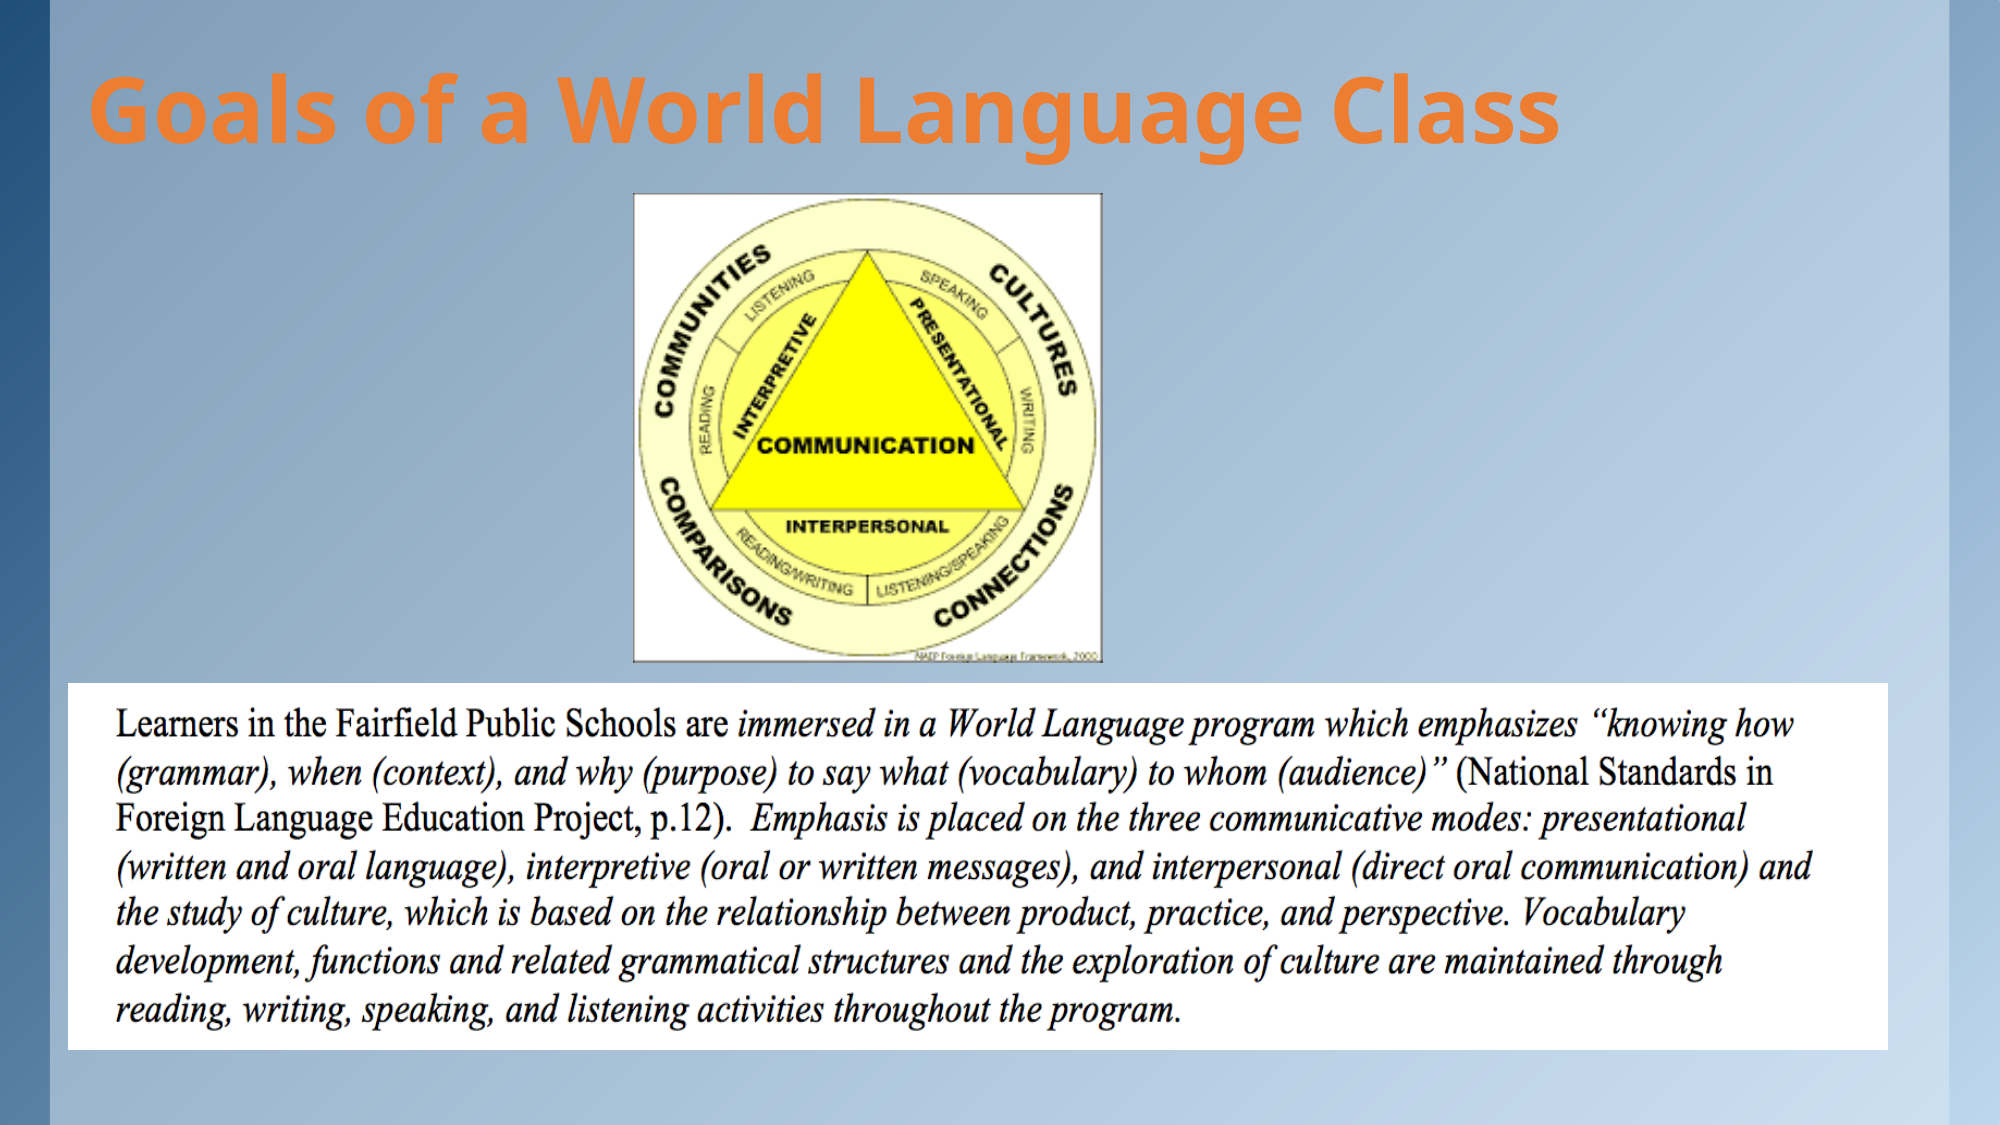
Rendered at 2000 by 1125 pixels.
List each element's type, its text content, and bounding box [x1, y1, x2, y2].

picture [68, 683, 1888, 1050]
picture [633, 193, 1103, 663]
title Goals of a World Language Class [66, 0, 1850, 173]
